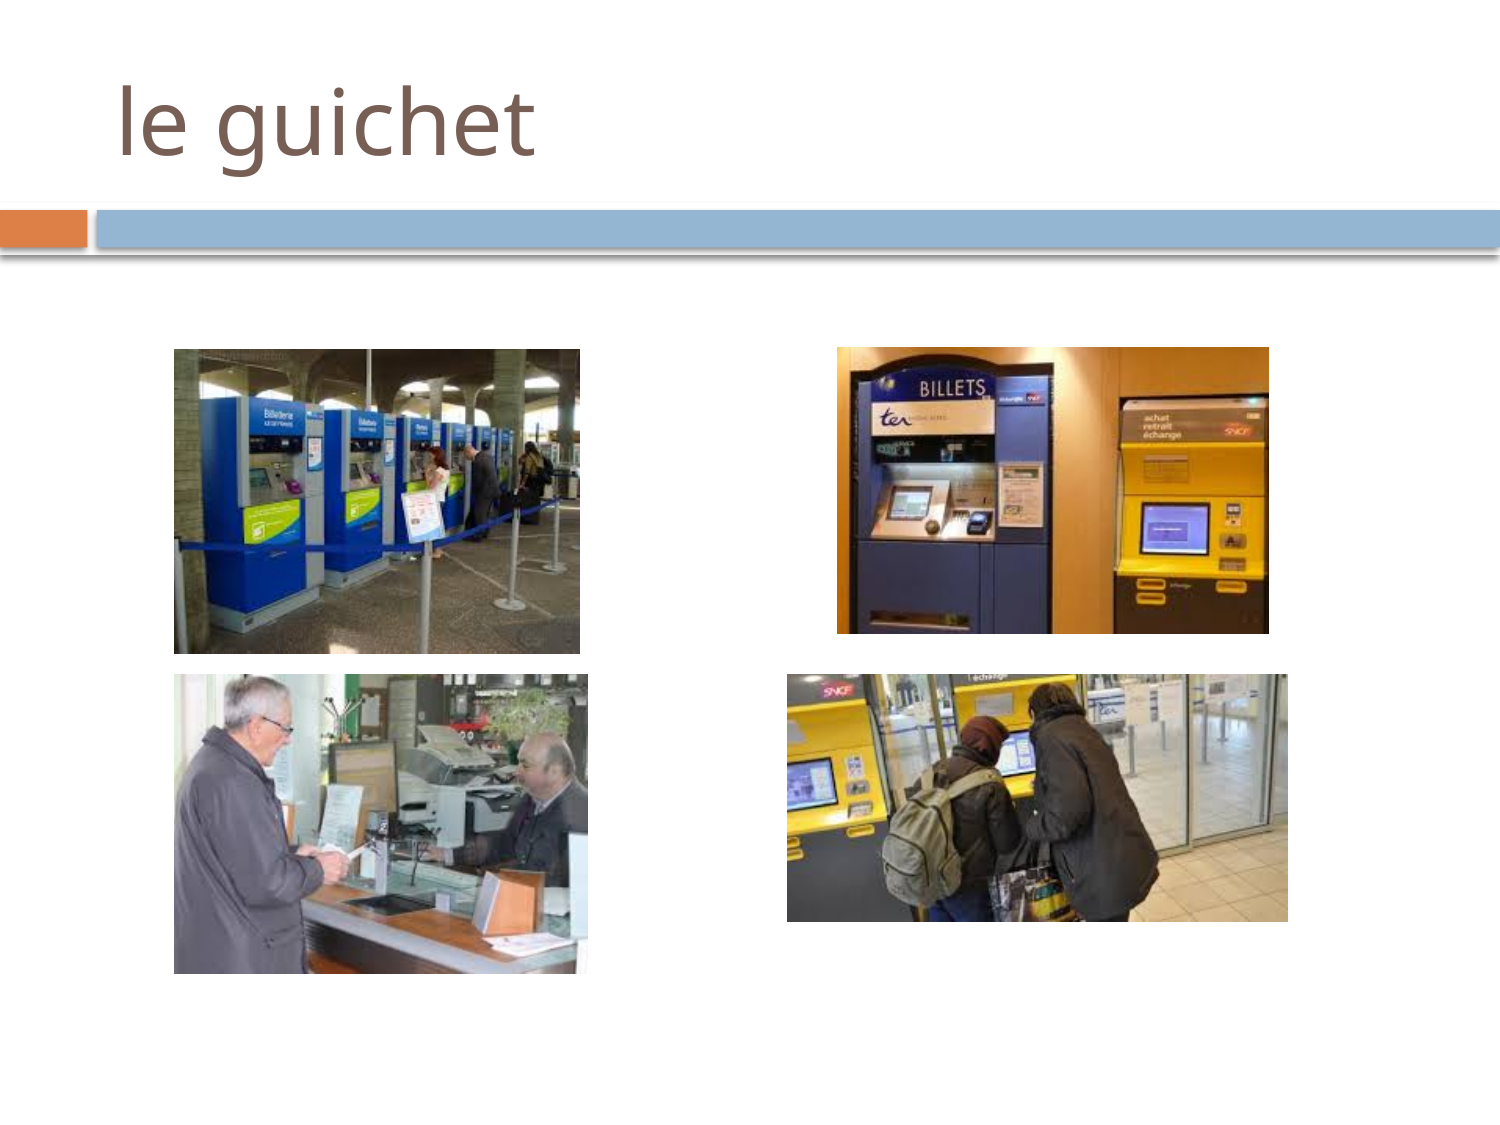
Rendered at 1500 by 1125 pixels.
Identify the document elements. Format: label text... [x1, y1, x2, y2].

picture [174, 674, 588, 974]
title le guichet [100, 37, 1438, 200]
picture [174, 349, 580, 654]
picture [837, 346, 1270, 634]
picture [787, 674, 1288, 923]
